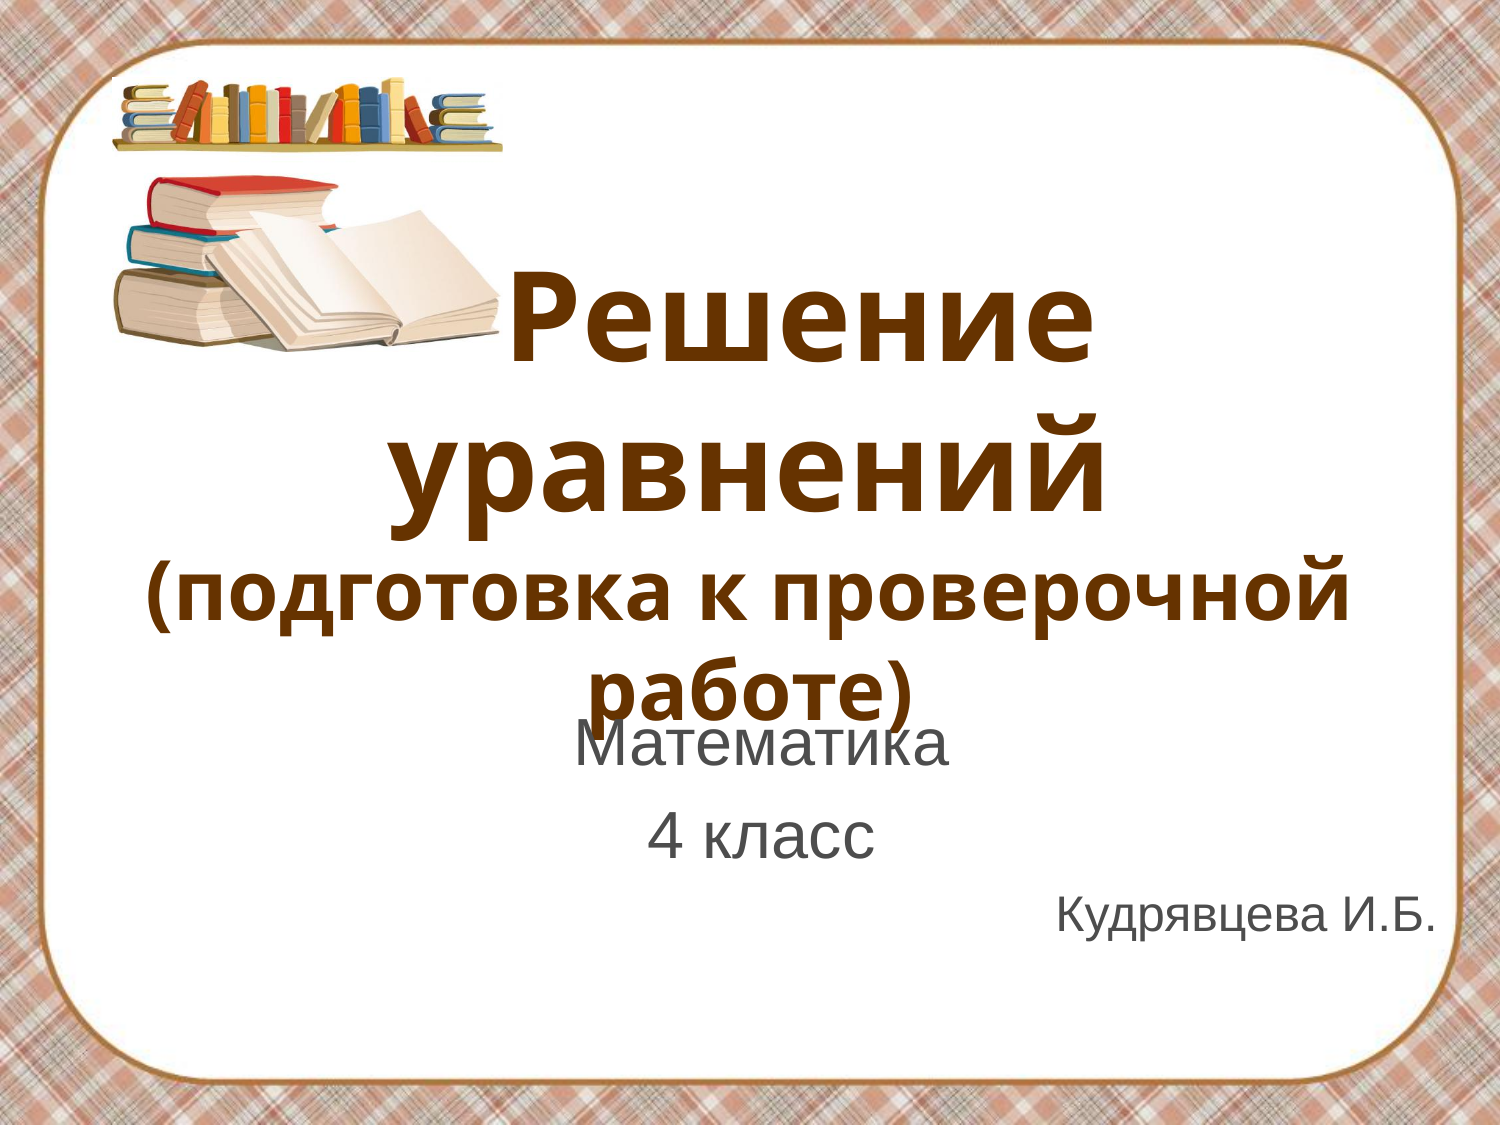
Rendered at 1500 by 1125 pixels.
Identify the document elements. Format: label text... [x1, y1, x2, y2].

picture [0, 0, 1500, 1125]
subtitle Математика 4 класс Кудрявцева И.Б. [70, 597, 1454, 1044]
title Решение уравнений (подготовка к проверочной работе) [112, 351, 1388, 597]
